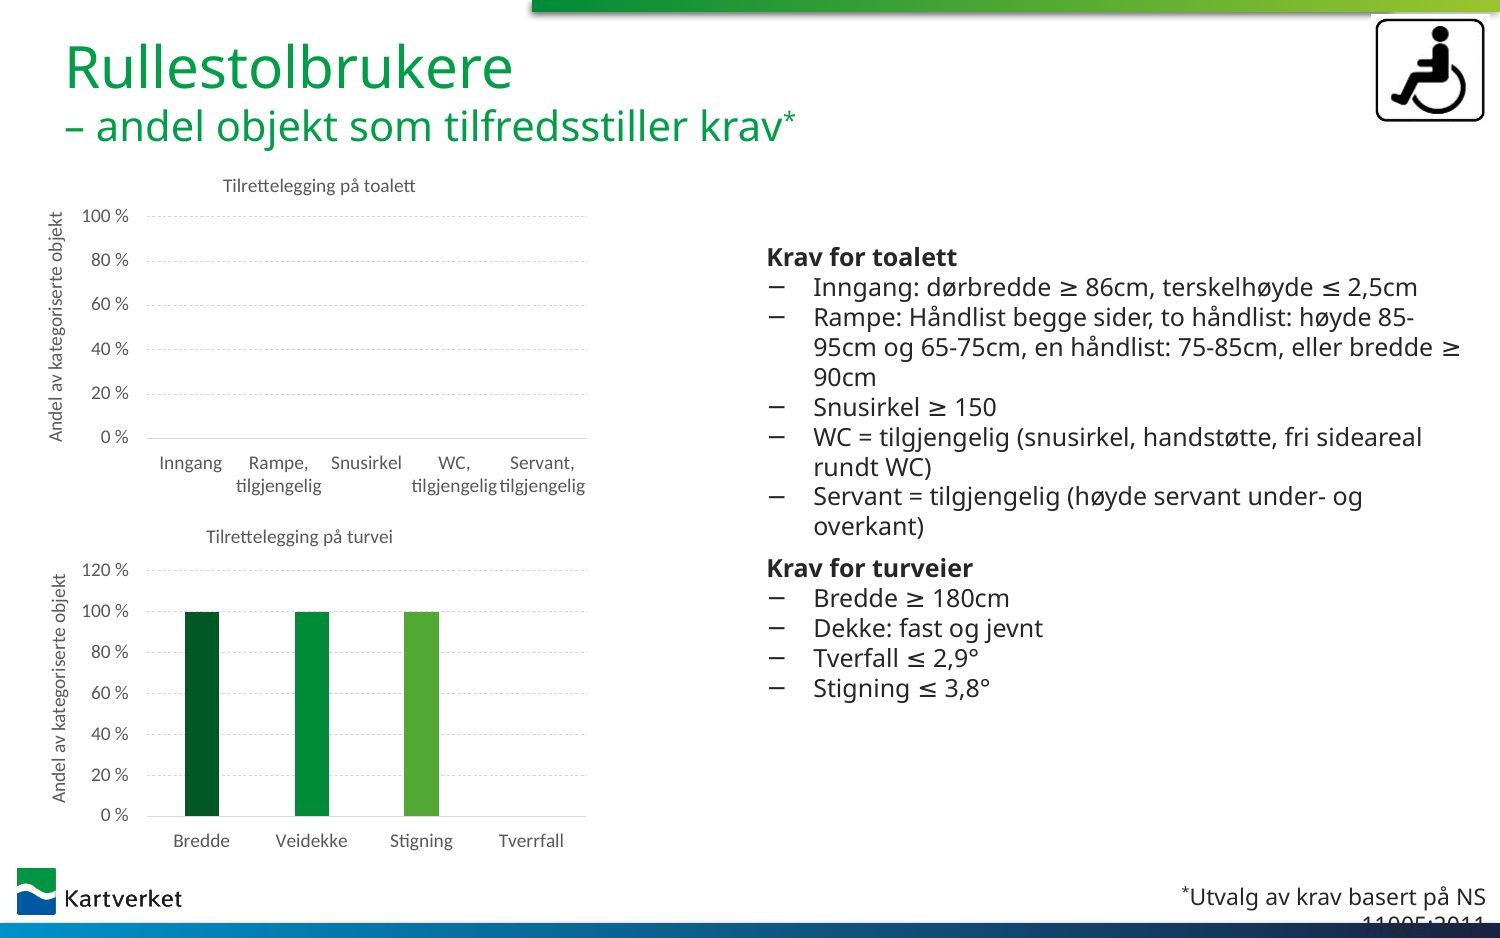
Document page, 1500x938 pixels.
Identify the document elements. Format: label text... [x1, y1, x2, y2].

text_box Rullestolbrukere – andel objekt som tilfredsstiller krav* [49, 14, 1431, 158]
picture [41, 166, 598, 505]
text_box *Utvalg av krav basert på NS 11005:2011 [1068, 873, 1500, 938]
picture [41, 520, 598, 859]
text_box Krav for toalett Inngang: dørbredde ≥ 86cm, terskelhøyde ≤ 2,5cm Rampe: Håndlist begge sider, to håndlist: høyde 85-95cm og 65-75cm, en håndlist: 75-85cm, eller bredde ≥ 90cm Snusirkel ≥ 150 WC = tilgjengelig (snusirkel, handstøtte, fri sideareal rundt WC) Servant = tilgjengelig (høyde servant under- og overkant) [751, 234, 1483, 545]
text_box Krav for turveier Bredde ≥ 180cm Dekke: fast og jevnt Tverfall ≤ 2,9° Stigning ≤ 3,8° [751, 545, 1483, 710]
picture [1371, 13, 1491, 127]
